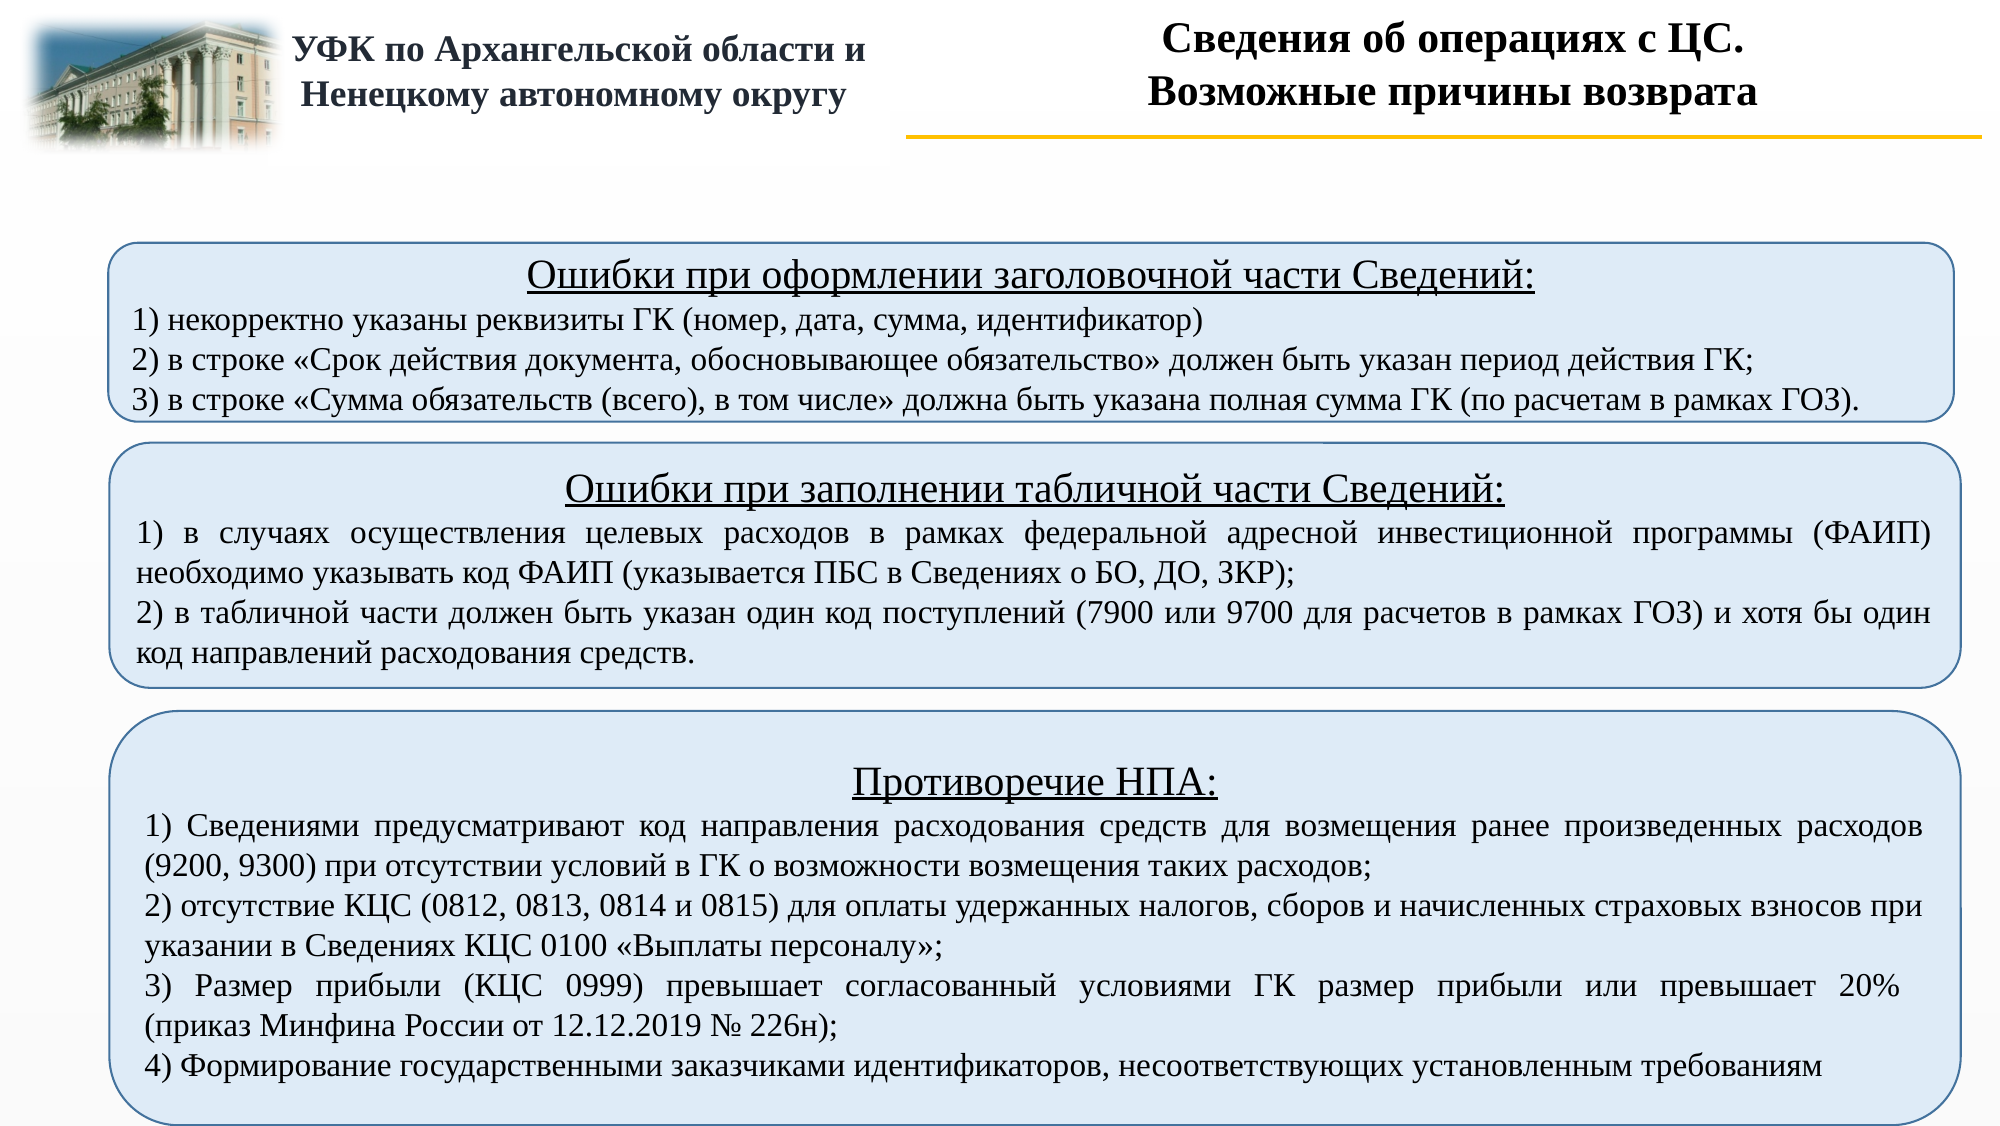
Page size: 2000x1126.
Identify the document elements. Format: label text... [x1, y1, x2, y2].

text_box Ошибки при оформлении заголовочной части Сведений: 1) некорректно указаны реквизиты ГК (номер, дата, сумма, идентификатор) 2) в строке «Срок действия документа, обосновывающее обязательство» должен быть указан период действия ГК; 3) в строке «Сумма обязательств (всего), в том числе» должна быть указана полная сумма ГК (по расчетам в рамках ГОЗ). [107, 241, 1955, 423]
text_box Противоречие НПА: 1) Сведениями предусматривают код направления расходования средств для возмещения ранее произведенных расходов (9200, 9300) при отсутствии условий в ГК о возможности возмещения таких расходов; 2) отсутствие КЦС (0812, 0813, 0814 и 0815) для оплаты удержанных налогов, сборов и начисленных страховых взносов при указании в Сведениях КЦС 0100 «Выплаты персоналу»; 3) Размер прибыли (КЦС 0999) превышает согласованный условиями ГК размер прибыли или превышает 20% (приказ Минфина России от 12.12.2019 № 226н); 4) Формирование государственными заказчиками идентификаторов, несоответствующих установленным требованиям [108, 709, 1962, 1126]
text_box Сведения об операциях с ЦС. Возможные причины возврата [906, 0, 2000, 176]
text_box УФК по Архангельской области и Ненецкому автономному округу [267, 35, 890, 166]
text_box Ошибки при заполнении табличной части Сведений: 1) в случаях осуществления целевых расходов в рамках федеральной адресной инвестиционной программы (ФАИП) необходимо указывать код ФАИП (указывается ПБС в Сведениях о БО, ДО, ЗКР); 2) в табличной части должен быть указан один код поступлений (7900 или 9700 для расчетов в рамках ГОЗ) и хотя бы один код направлений расходования средств. [108, 441, 1962, 689]
picture [19, 12, 286, 156]
slide_number 10 [1905, 1091, 1954, 1126]
